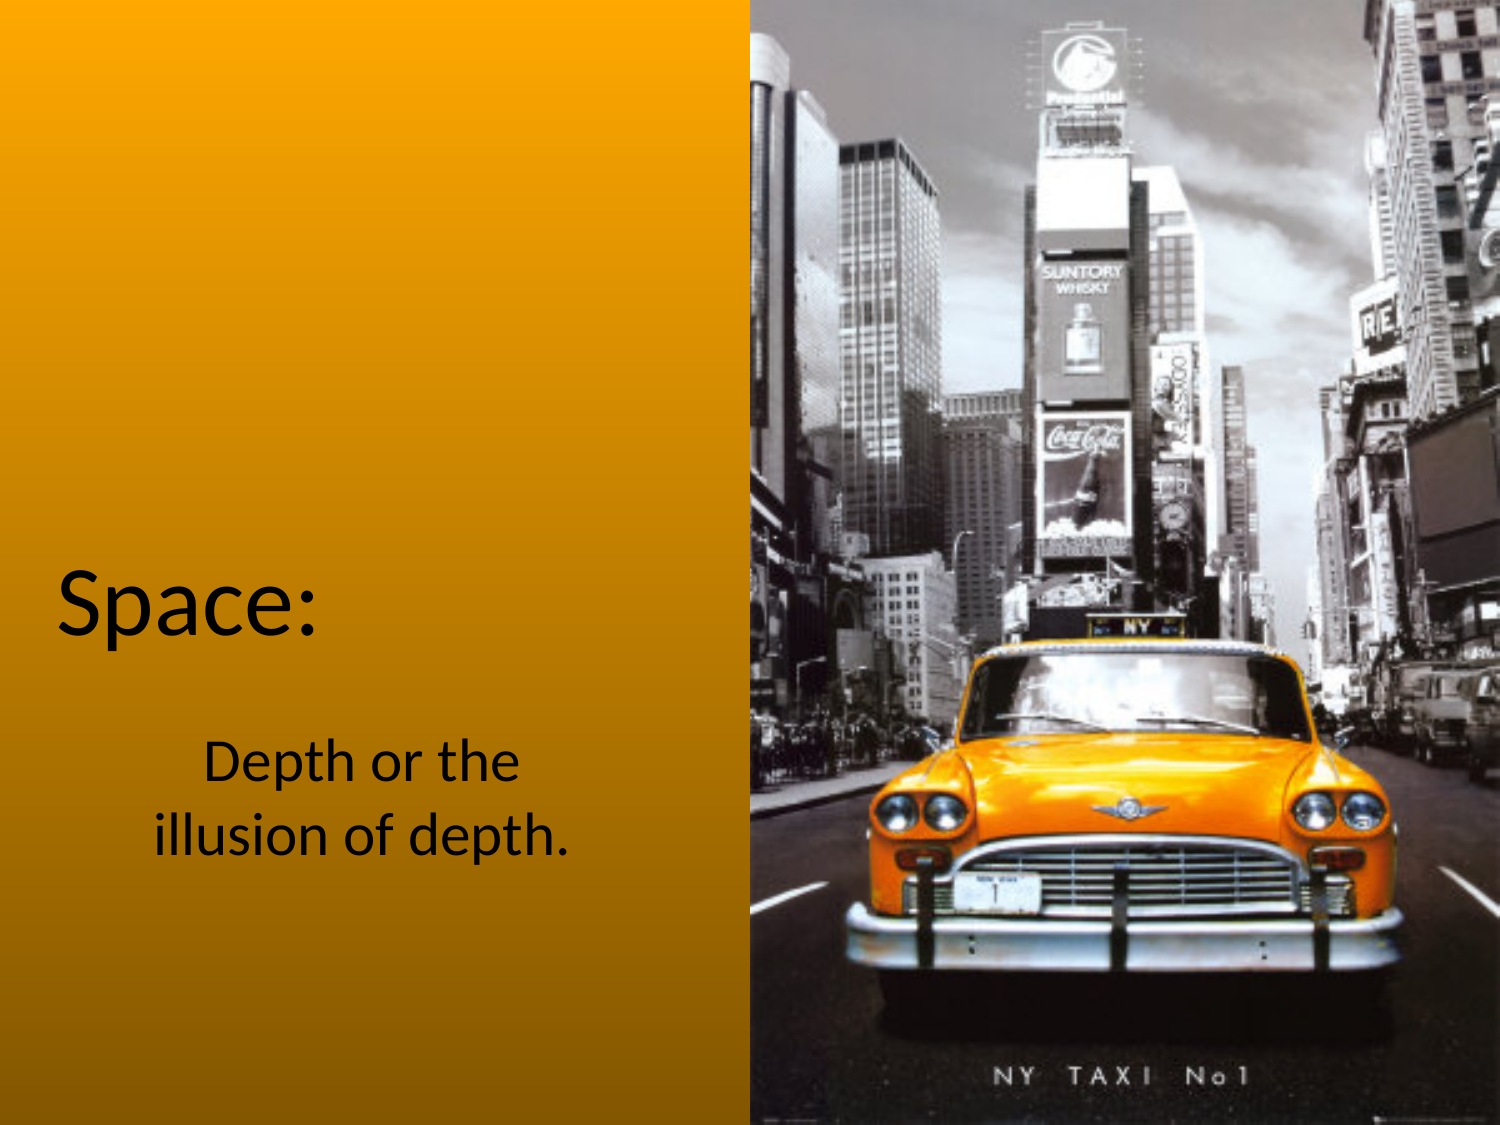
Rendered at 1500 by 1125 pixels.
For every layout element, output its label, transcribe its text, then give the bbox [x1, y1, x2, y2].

picture [749, 0, 1500, 1125]
title Space: [0, 500, 400, 691]
subtitle Depth or the illusion of depth. [99, 712, 625, 875]
